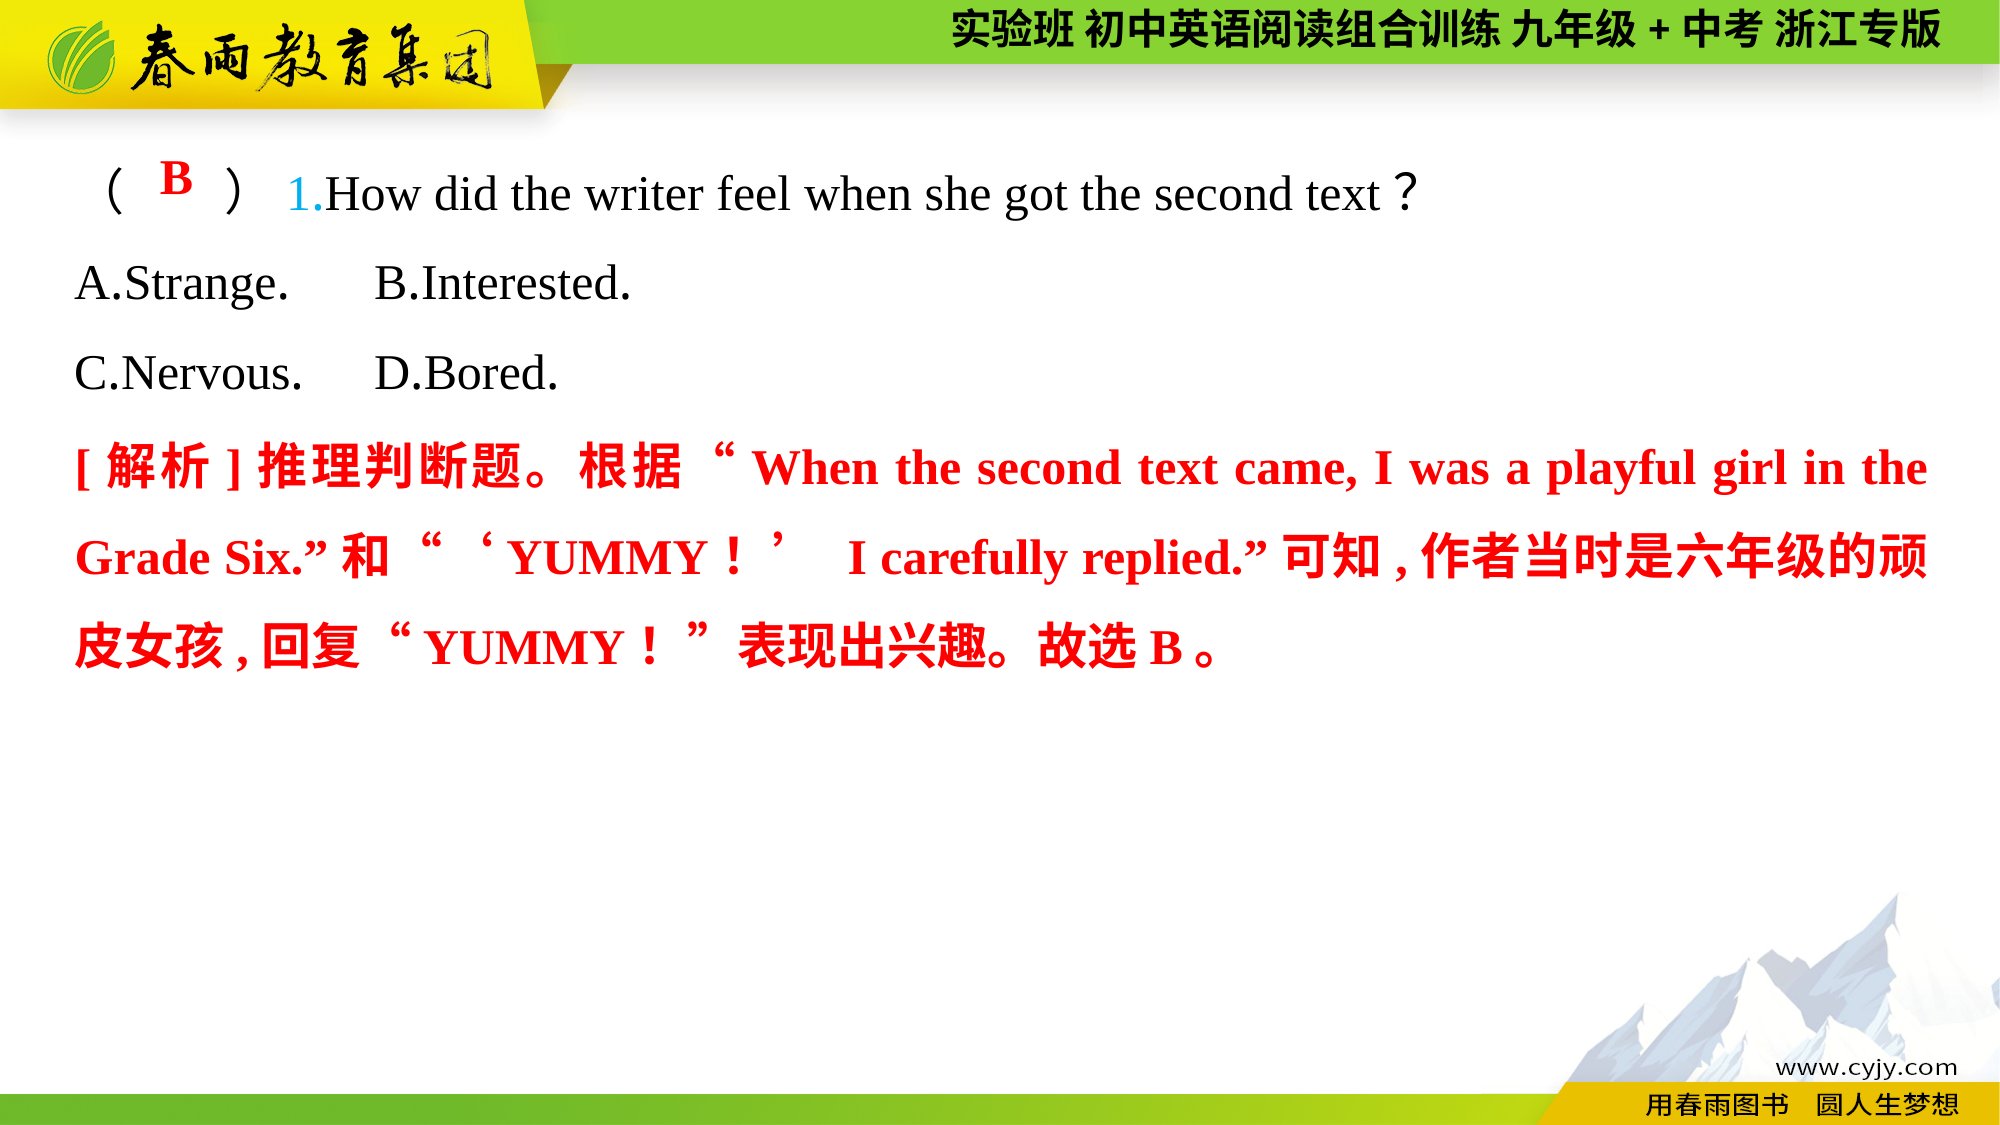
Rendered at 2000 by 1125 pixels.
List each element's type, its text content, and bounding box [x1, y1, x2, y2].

list （ ）1.How did the writer feel when she got the second text？ A.Strange. B.Interested. C.Nervous. D.Bored. [59, 122, 1944, 397]
text_box [解析]推理判断题。根据“When the second text came, I was a playful girl in the Grade Six.”和“‘YUMMY！’ I carefully replied.”可知,作者当时是六年级的顽皮女孩,回复“YUMMY！”表现出兴趣。故选B。 [59, 397, 1944, 683]
picture [0, 0, 2000, 1125]
text_box B [144, 137, 208, 212]
